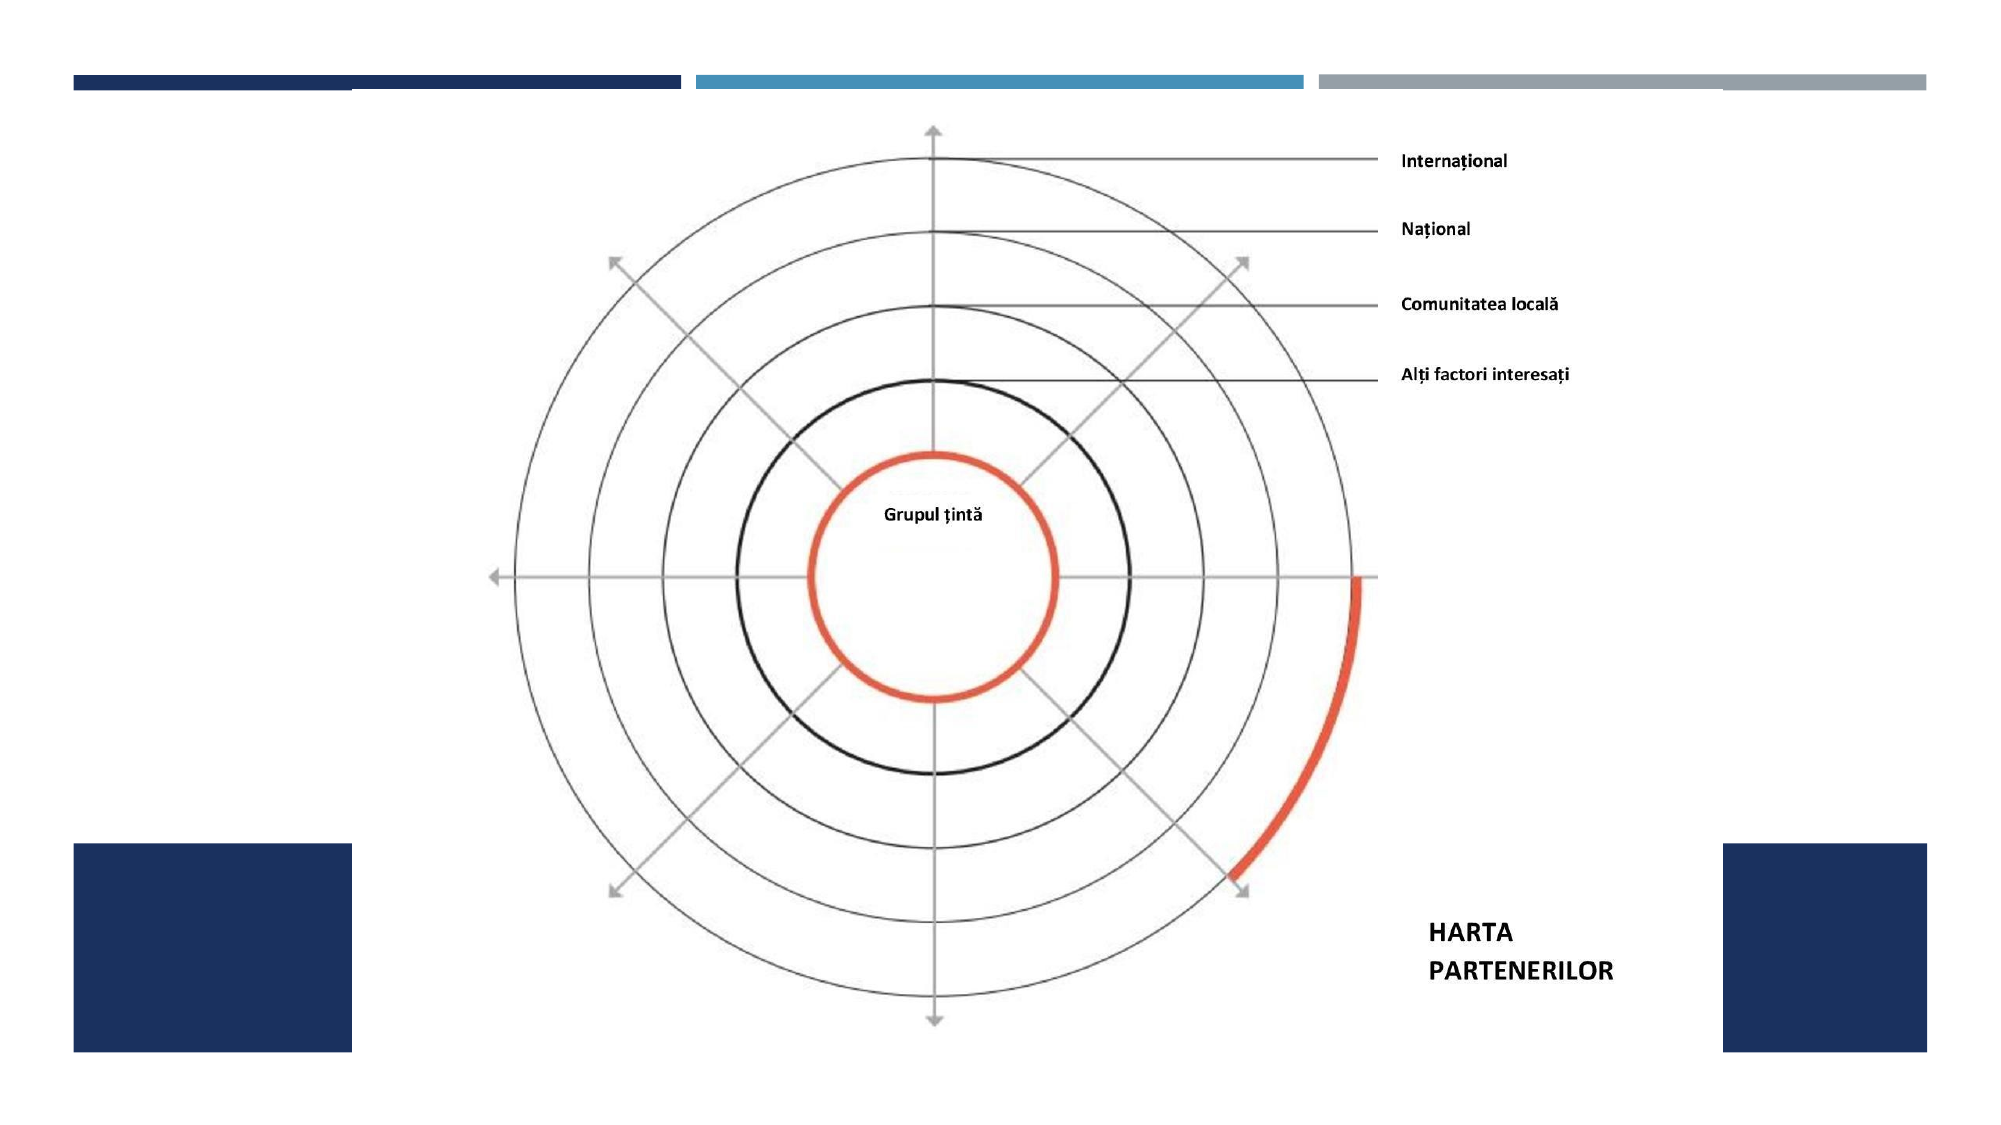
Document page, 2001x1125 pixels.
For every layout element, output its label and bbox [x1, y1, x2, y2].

text_box [73, 89, 1928, 1059]
